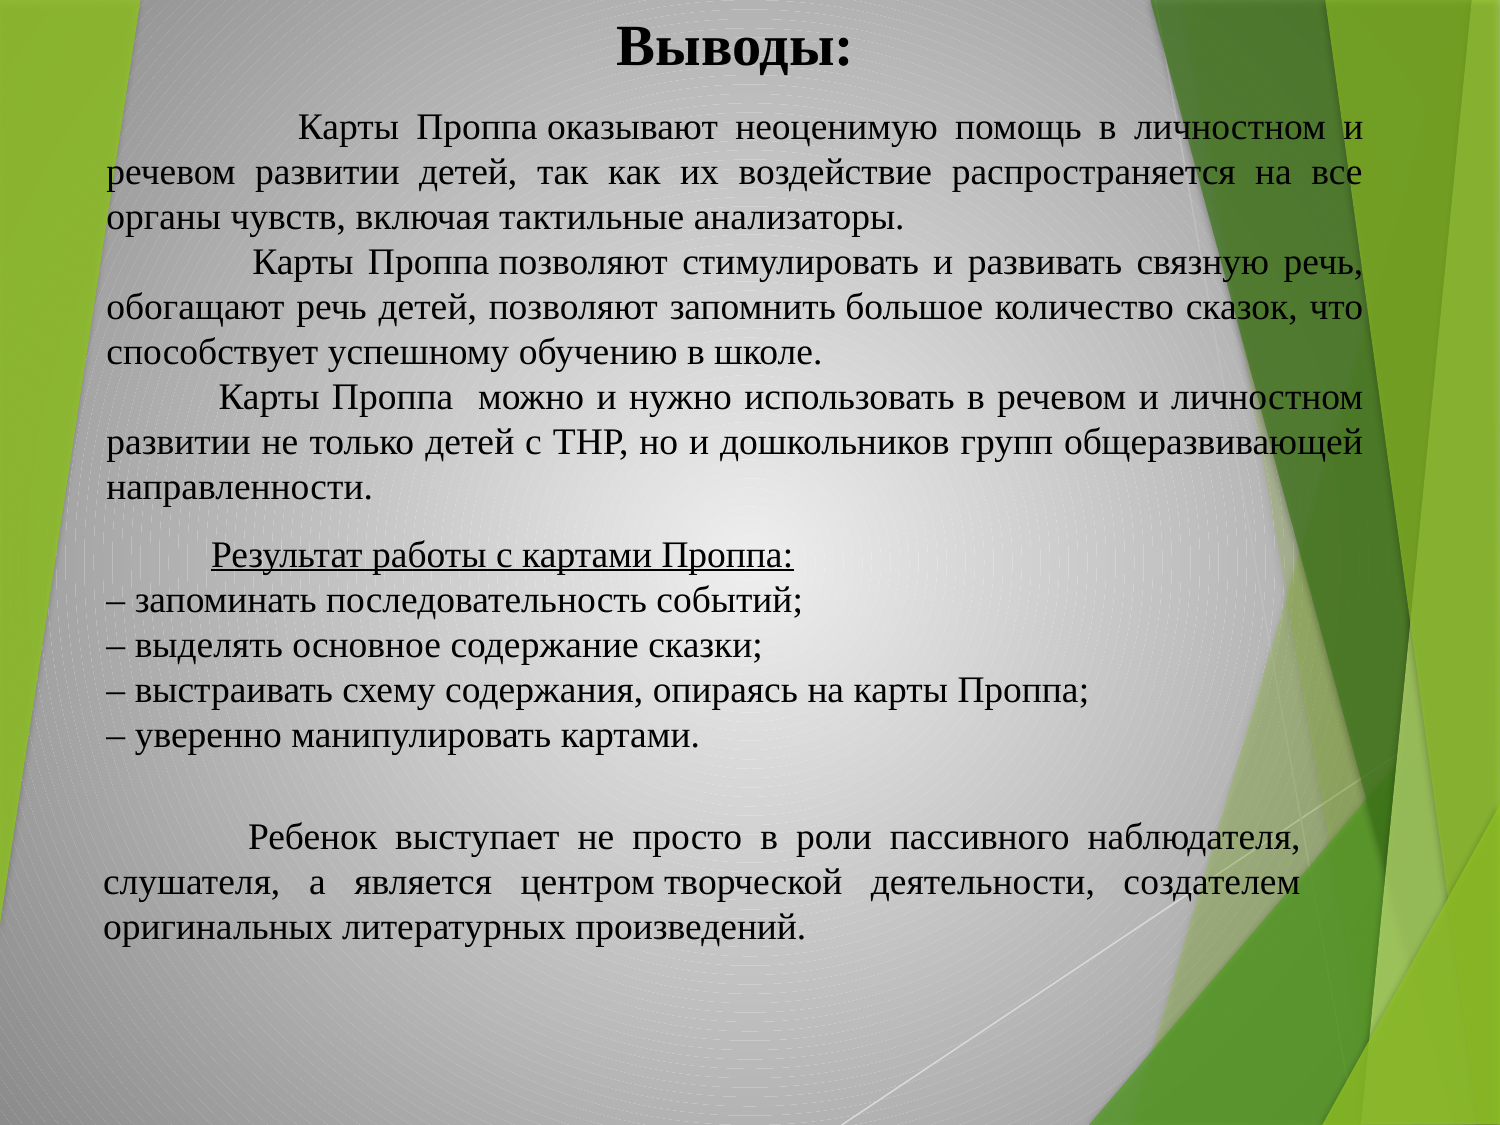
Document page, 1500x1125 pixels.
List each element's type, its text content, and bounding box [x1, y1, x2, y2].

text_box Выводы: Карты Проппа оказывают неоценимую помощь в личностном и речевом развитии детей, так как их воздействие распространяется на все органы чувств, включая тактильные анализаторы. Карты Проппа позволяют стимулировать и развивать связную речь, обогащают речь детей, позволяют запомнить большое количество сказок, что способствует успешному обучению в школе. Карты Проппа можно и нужно использовать в речевом и личностном развитии не только детей с ТНР, но и дошкольников групп общеразвивающей направленности. Результат работы с картами Проппа: – запоминать последовательность событий; – выделять основное содержание сказки; – выстраивать схему содержания, опираясь на карты Проппа; – уверенно манипулировать картами. [91, 0, 1380, 763]
text_box Ребенок выступает не просто в роли пассивного наблюдателя, слушателя, а является центром творческой деятельности, создателем оригинальных литературных произведений. [88, 759, 1317, 1125]
